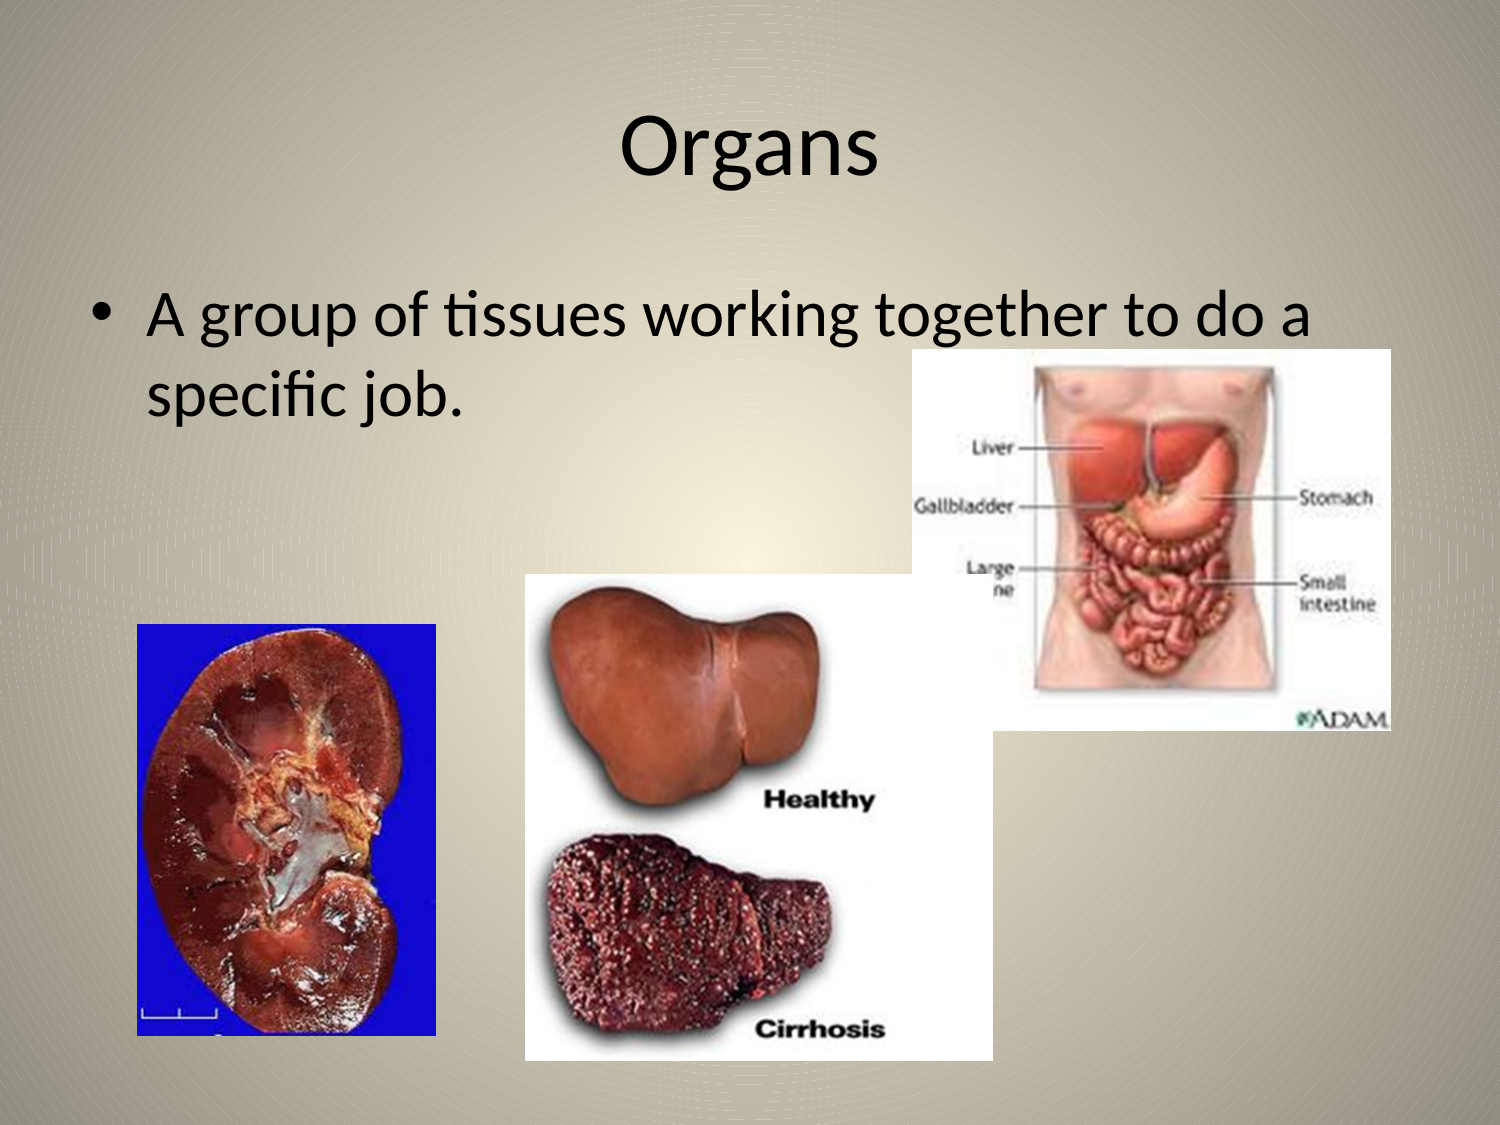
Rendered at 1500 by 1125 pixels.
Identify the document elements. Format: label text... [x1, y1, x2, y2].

list A group of tissues working together to do a specific job. [75, 262, 1425, 1005]
picture [137, 624, 436, 1036]
title Organs [75, 45, 1425, 233]
picture [524, 349, 1391, 1062]
